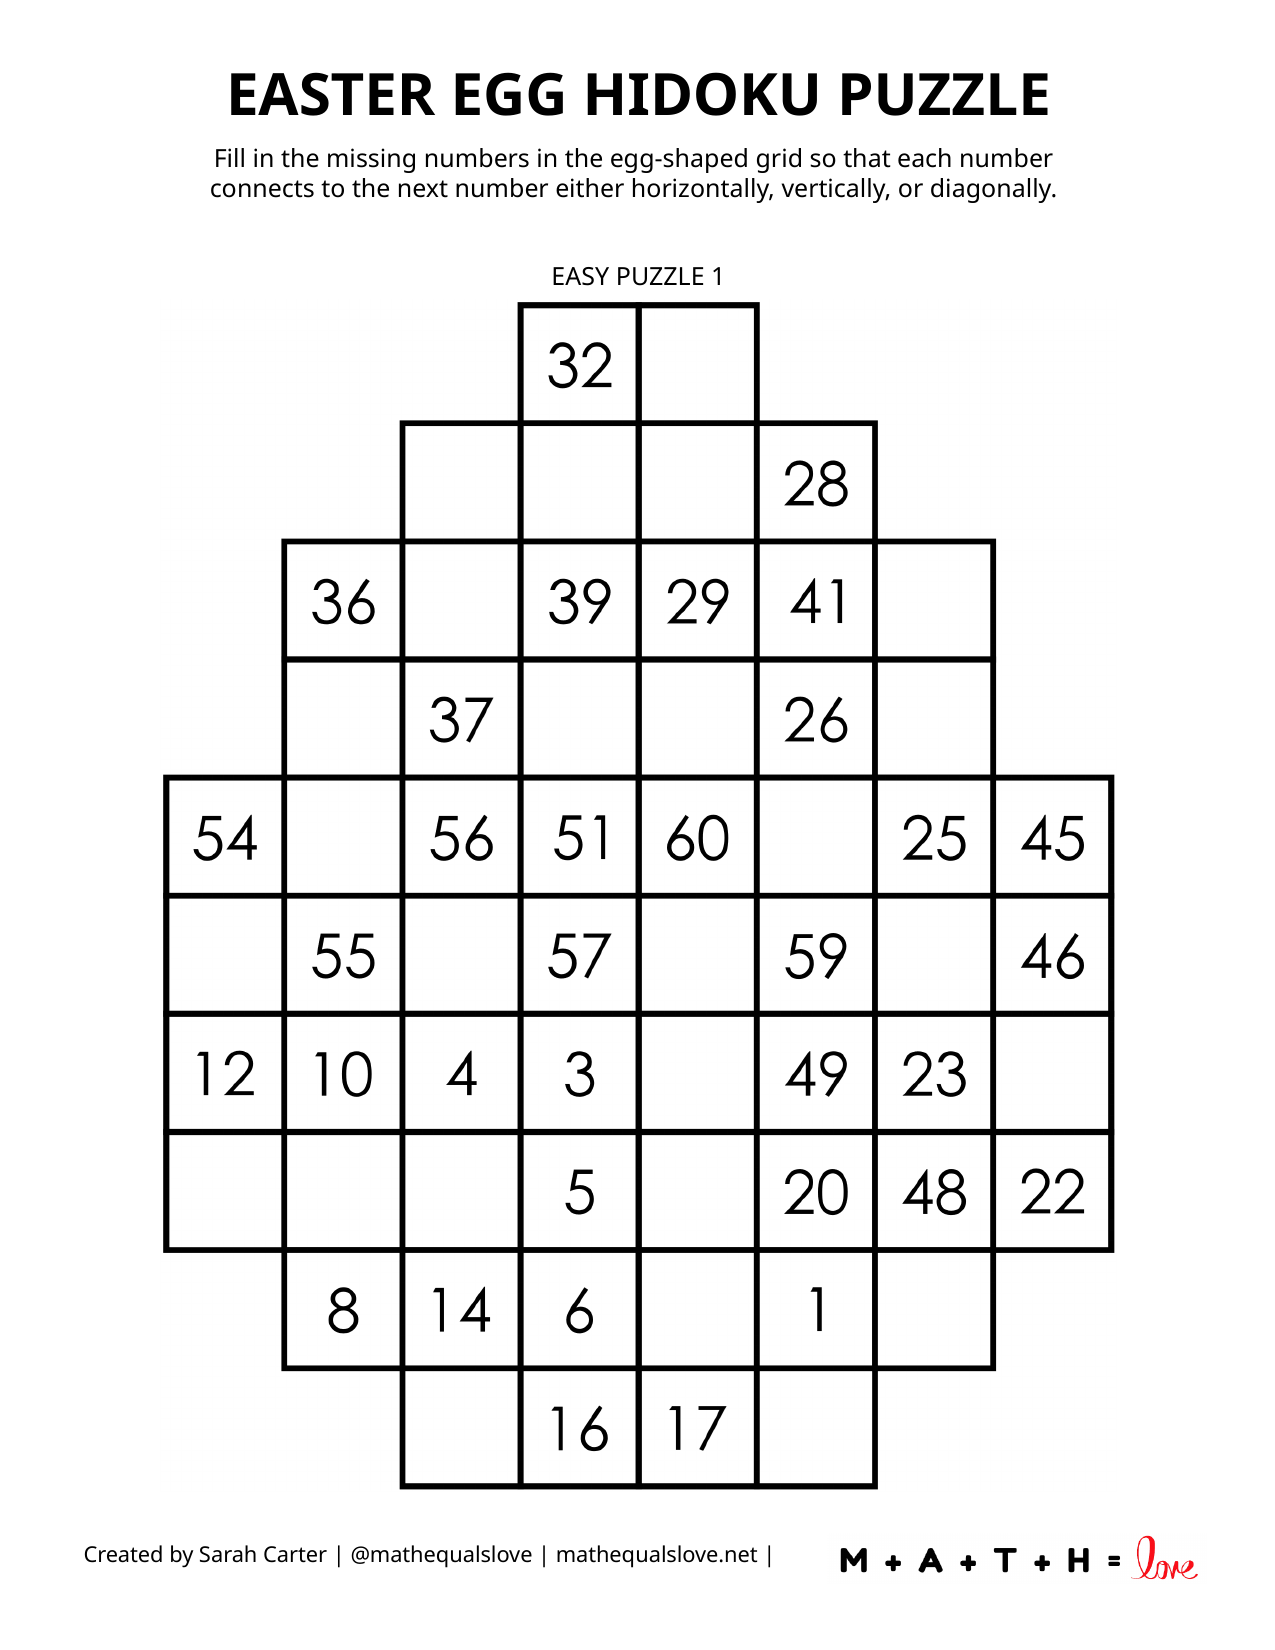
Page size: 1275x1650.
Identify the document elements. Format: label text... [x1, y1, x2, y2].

picture [159, 299, 1117, 1493]
text_box Created by Sarah Carter | @mathequalslove | mathequalslove.net | [68, 1533, 826, 1575]
text_box Fill in the missing numbers in the egg-shaped grid so that each number connects to the next number either horizontally, vertically, or diagonally. [0, 135, 1275, 210]
text_box EASTER EGG HIDOKU PUZZLE [66, 50, 1211, 135]
picture [826, 1532, 1207, 1584]
text_box EASY PUZZLE 1 [160, 260, 1117, 299]
